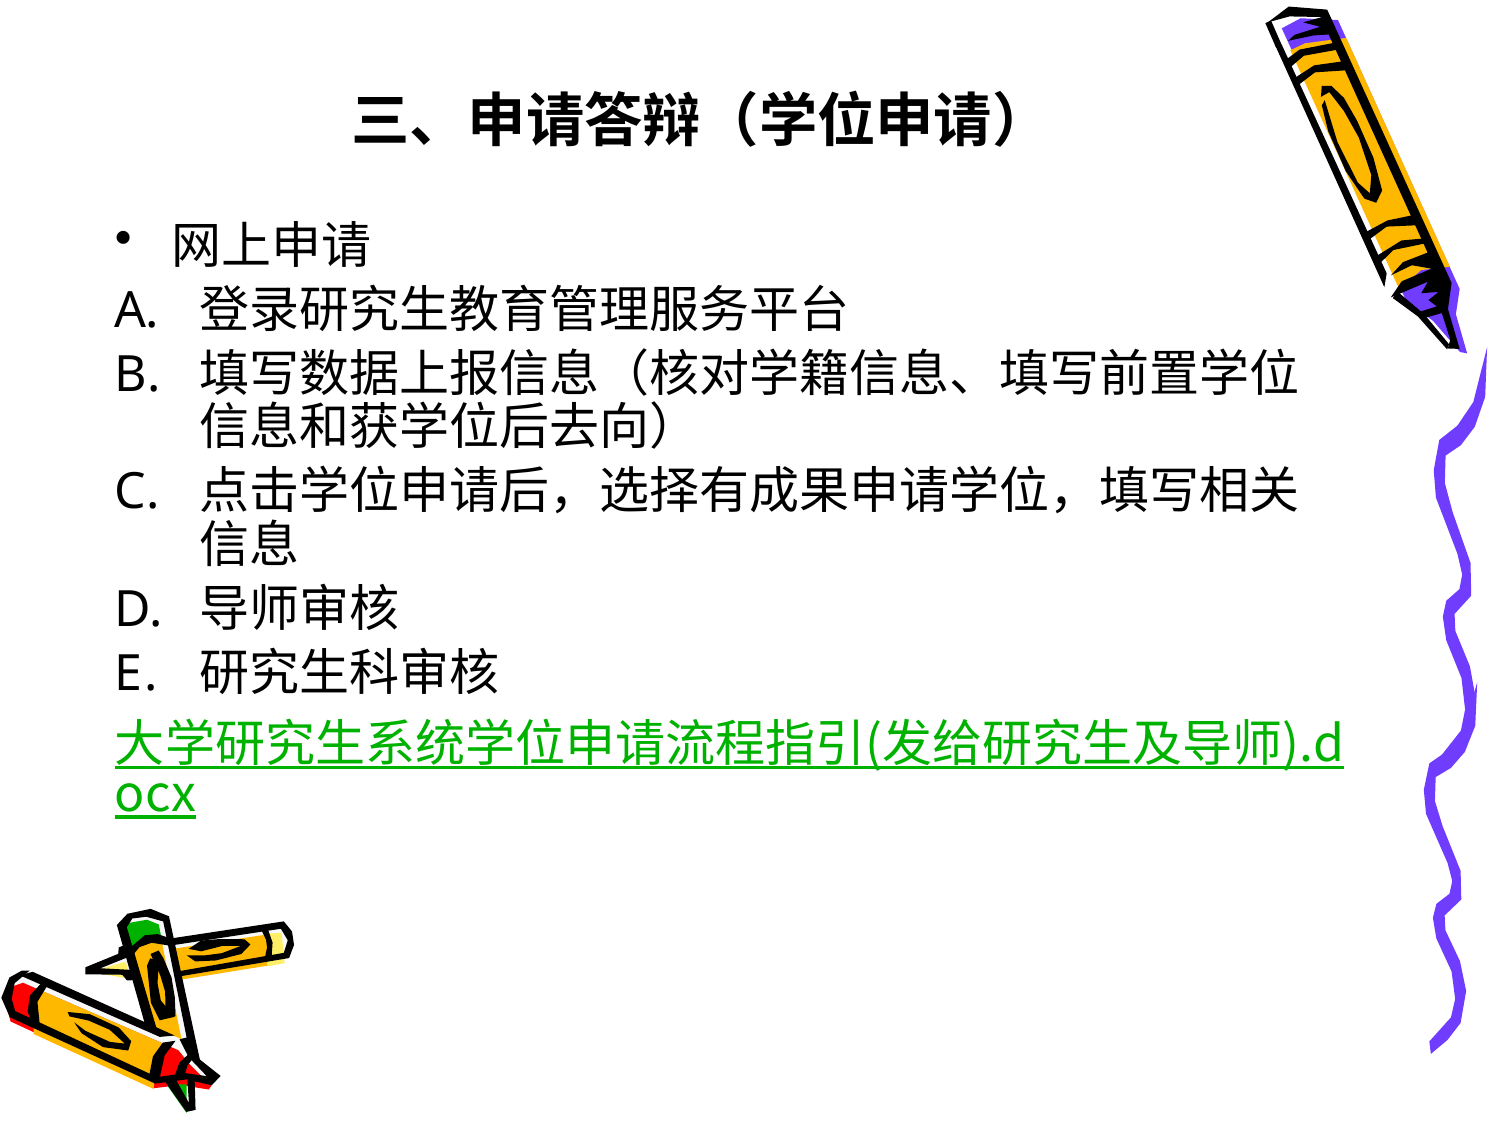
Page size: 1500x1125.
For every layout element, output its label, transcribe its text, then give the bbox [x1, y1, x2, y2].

title 三、申请答辩（学位申请） [137, 62, 1265, 162]
list 网上申请 登录研究生教育管理服务平台 填写数据上报信息（核对学籍信息、填写前置学位信息和获学位后去向） 点击学位申请后，选择有成果申请学位，填写相关信息 导师审核 研究生科审核 大学研究生系统学位申请流程指引(发给研究生及导师).docx [99, 212, 1363, 1102]
